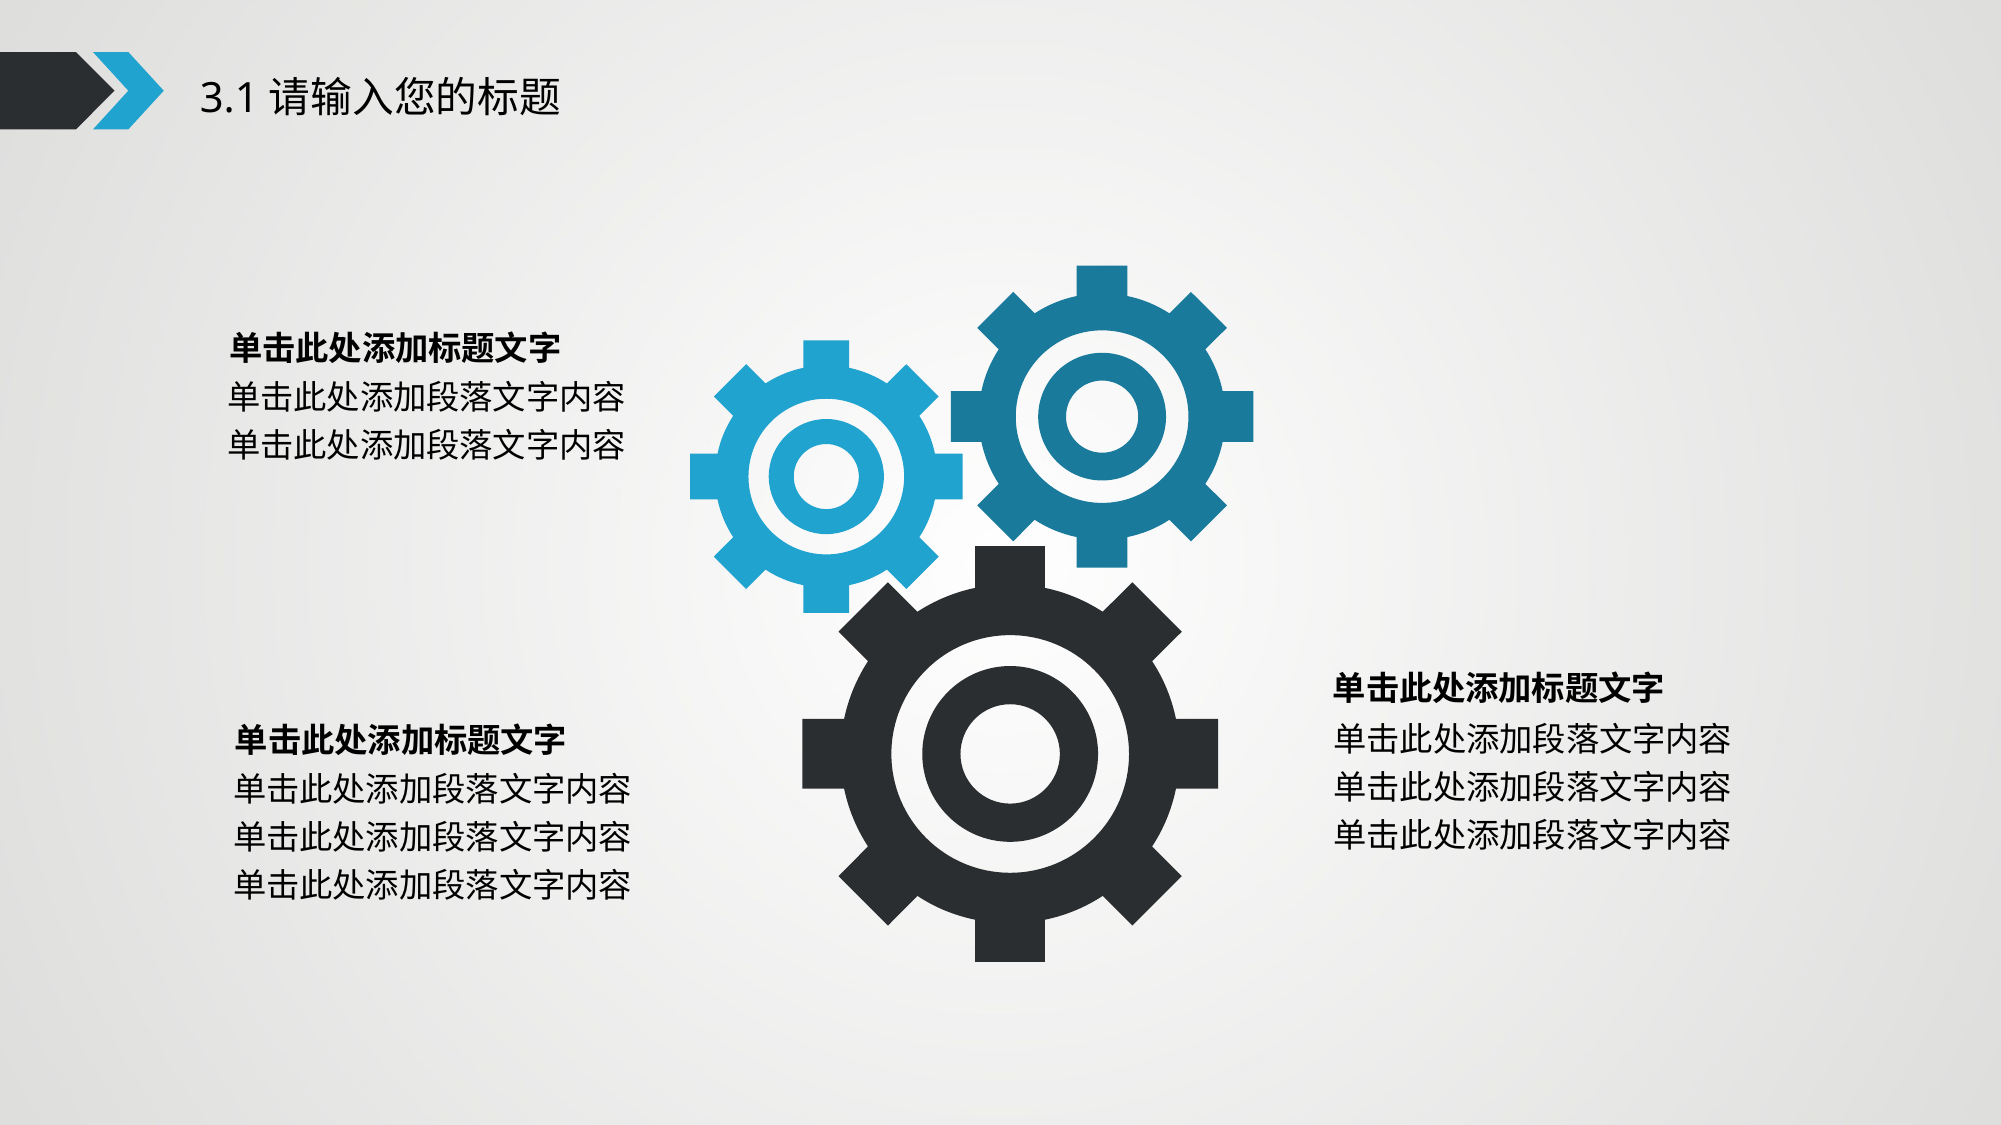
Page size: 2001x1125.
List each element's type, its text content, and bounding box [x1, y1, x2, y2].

text_box 单击此处添加段落文字内容 单击此处添加段落文字内容 单击此处添加段落文字内容 [221, 754, 676, 911]
text_box 3.1请输入您的标题 [184, 63, 576, 129]
text_box 单击此处添加标题文字 [217, 321, 574, 374]
text_box [802, 546, 1219, 962]
text_box [0, 52, 115, 130]
text_box [315, 379, 1355, 850]
picture [0, 0, 2001, 1125]
text_box [690, 340, 963, 613]
text_box [950, 265, 1254, 568]
text_box 单击此处添加标题文字 [223, 713, 580, 766]
text_box 单击此处添加段落文字内容 单击此处添加段落文字内容 单击此处添加段落文字内容 [1316, 704, 1745, 860]
text_box 单击此处添加段落文字内容 单击此处添加段落文字内容 [215, 362, 666, 470]
text_box [92, 52, 164, 130]
text_box 单击此处添加标题文字 [1320, 661, 1677, 714]
